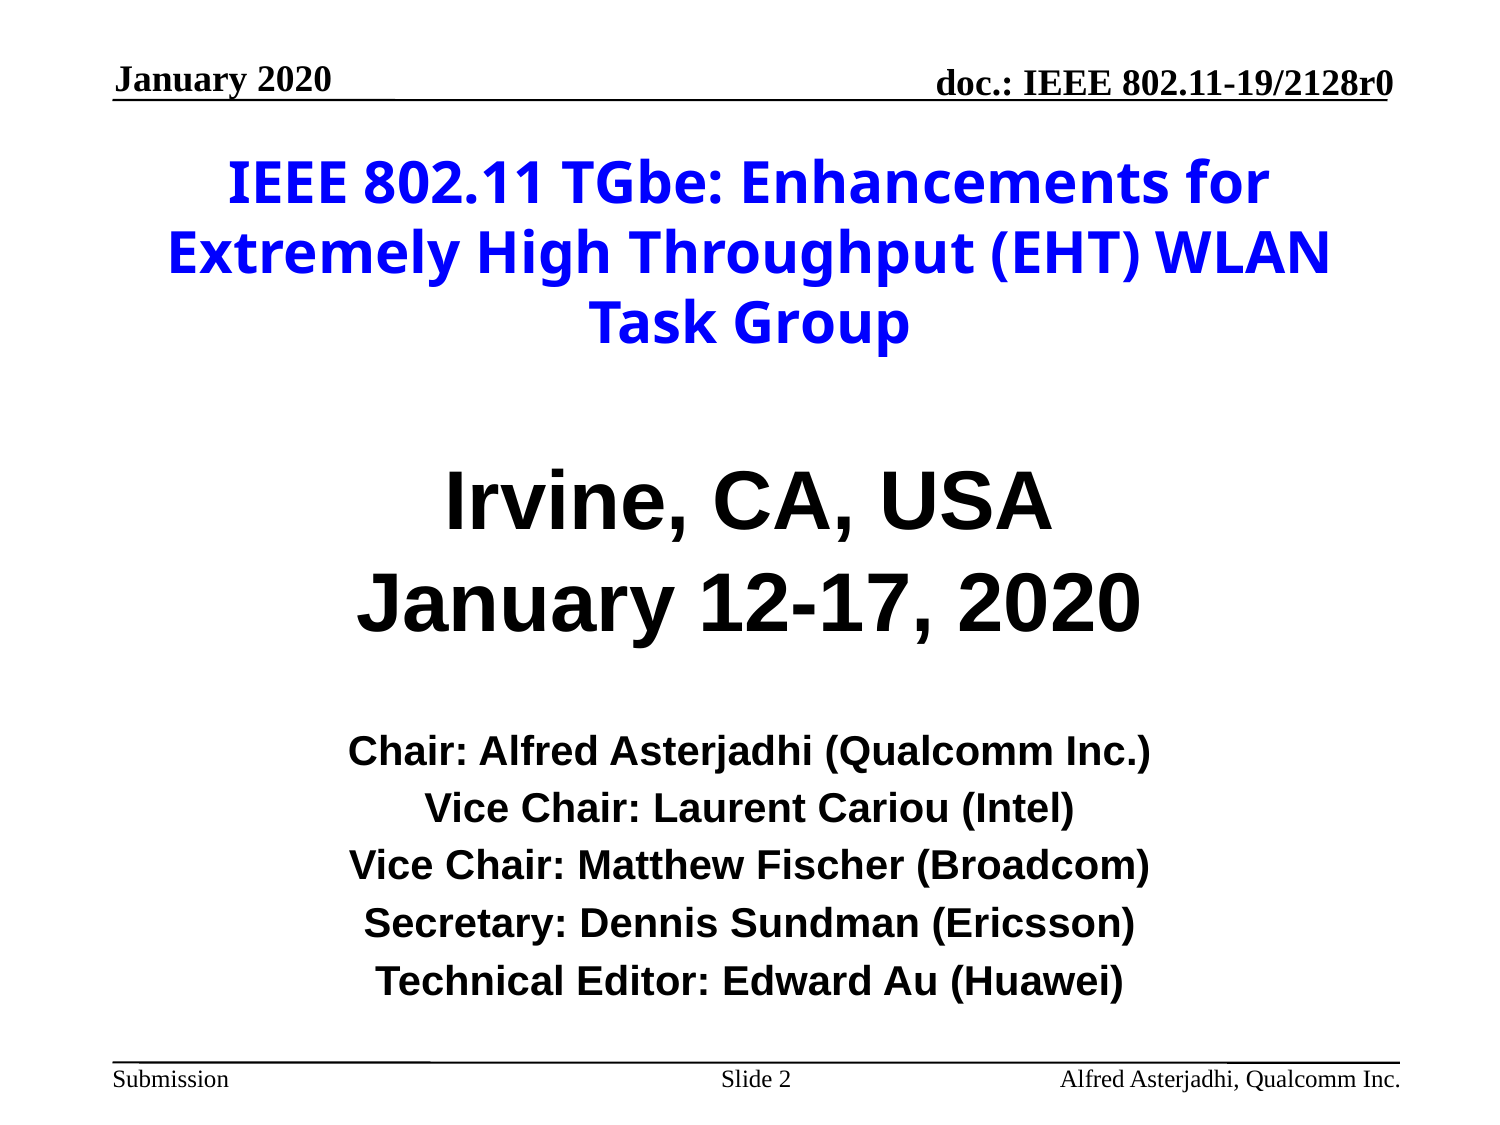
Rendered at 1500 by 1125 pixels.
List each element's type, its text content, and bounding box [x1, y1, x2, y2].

title IEEE 802.11 TGbe: Enhancements for Extremely High Throughput (EHT) WLAN Task Group [112, 112, 1388, 388]
footer Alfred Asterjadhi, Qualcomm Inc. [878, 1061, 1402, 1093]
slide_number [114, 54, 493, 100]
list Irvine, CA, USA January 12-17, 2020 Chair: Alfred Asterjadhi (Qualcomm Inc.) Vice Chair: Laurent Cariou (Intel) Vice Chair: Matthew Fischer (Broadcom) Secretary: Dennis Sundman (Ericsson) Technical Editor: Edward Au (Huawei) [112, 449, 1388, 1063]
slide_number Slide 2 [712, 1061, 800, 1123]
